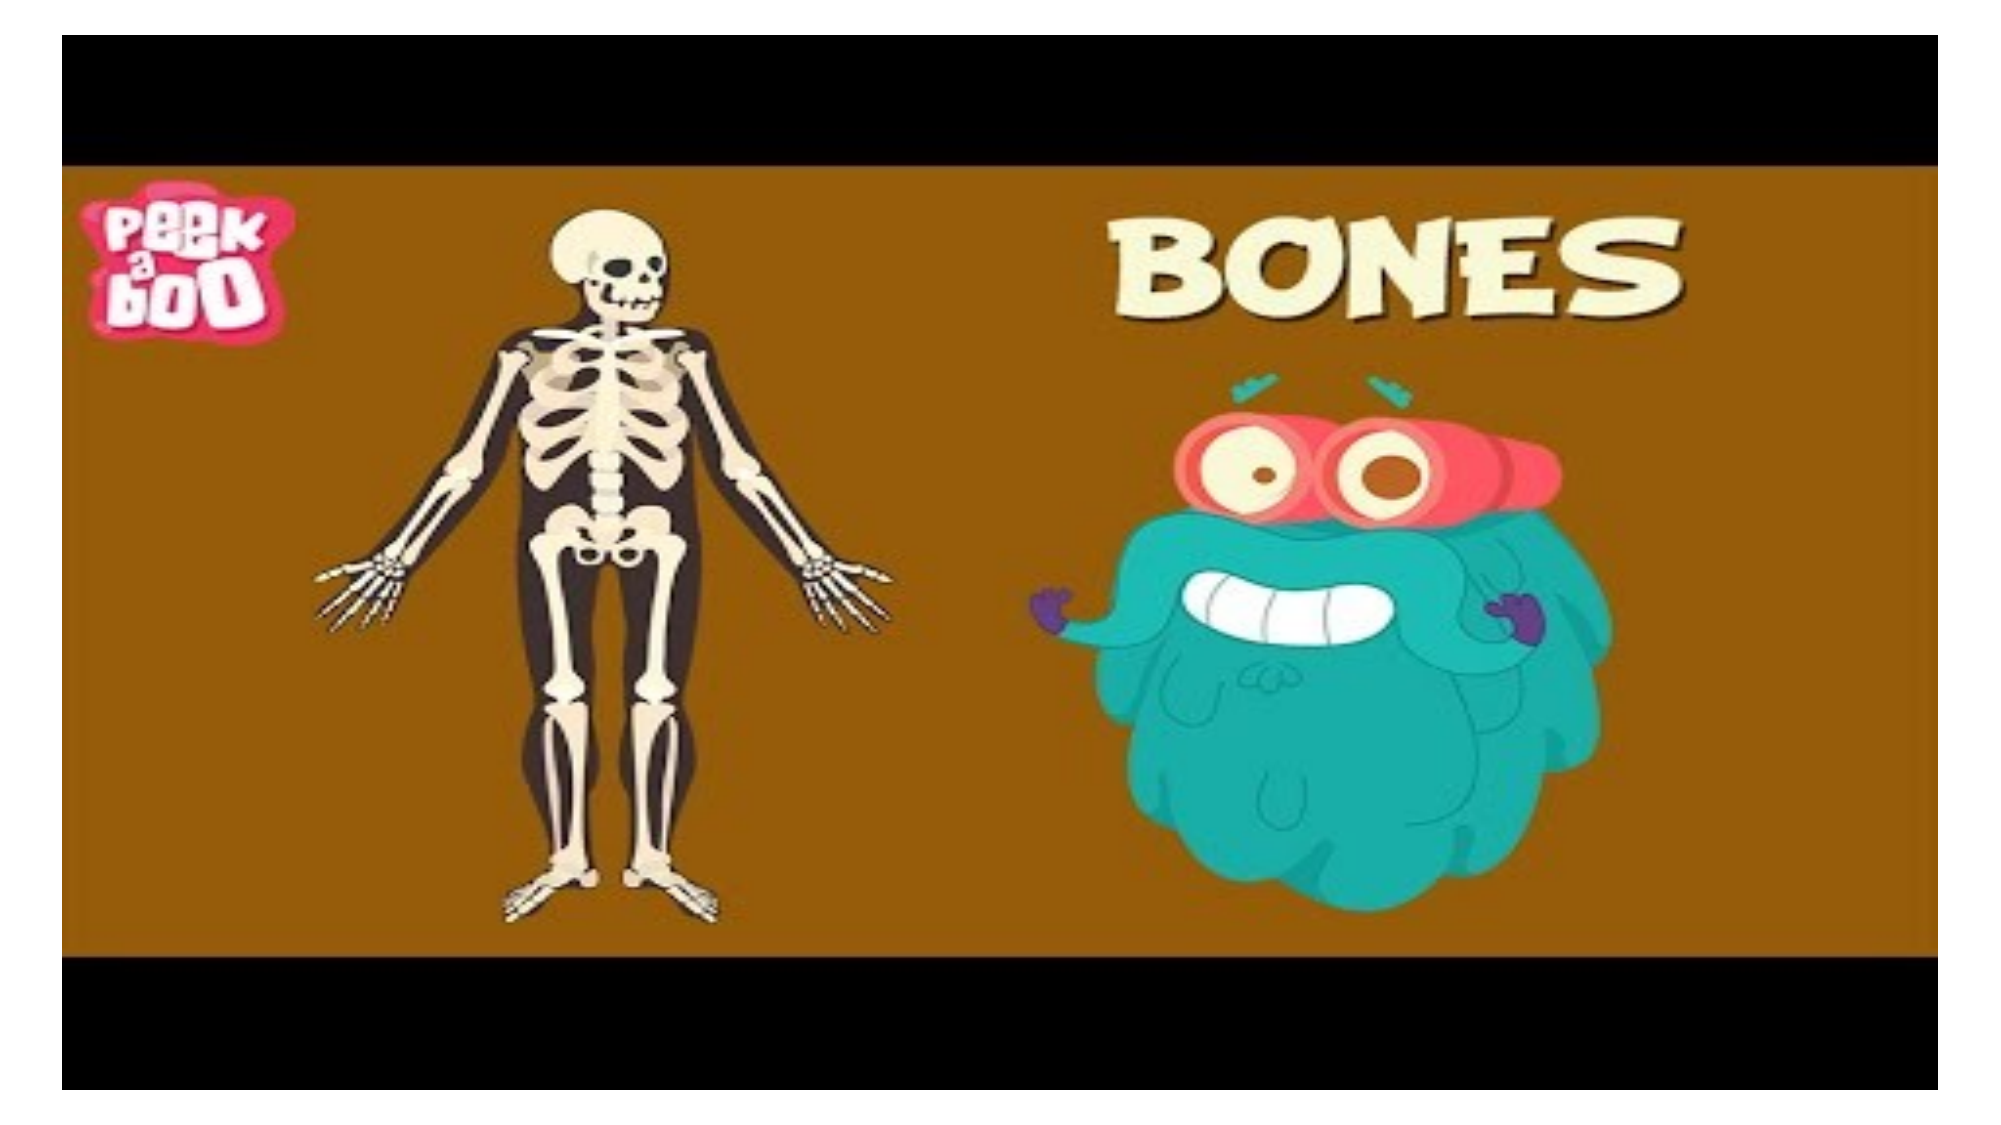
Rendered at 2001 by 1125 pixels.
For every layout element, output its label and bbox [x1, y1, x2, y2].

list [61, 34, 1939, 1091]
